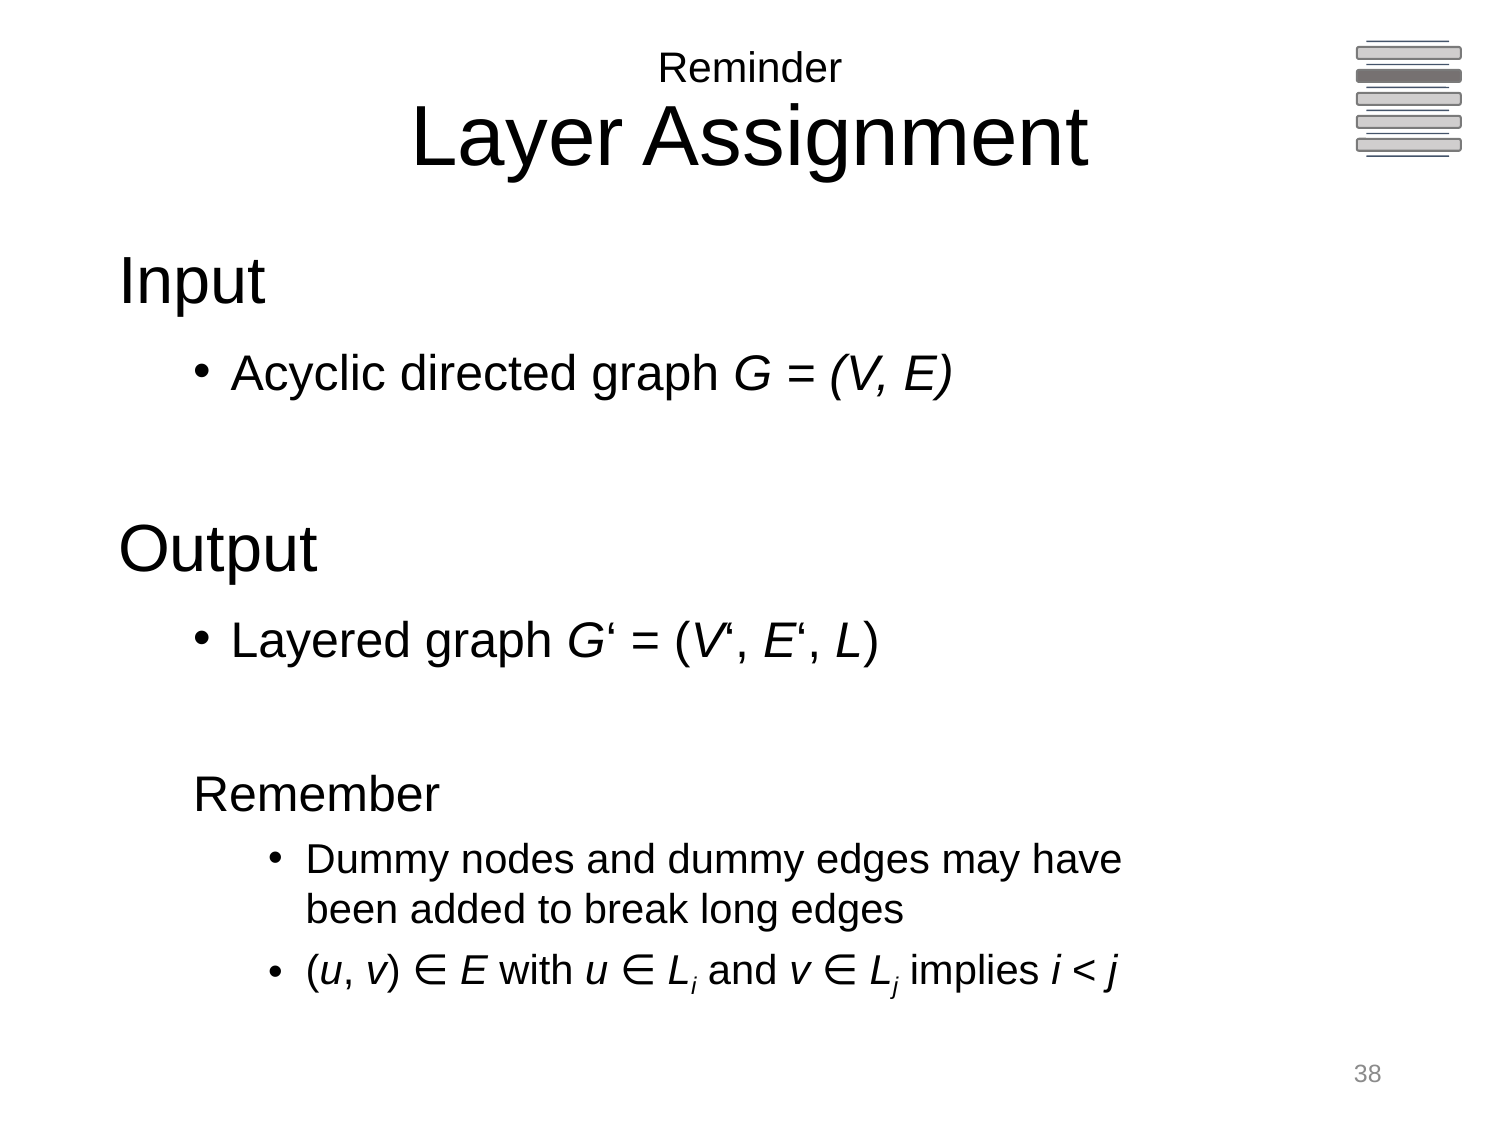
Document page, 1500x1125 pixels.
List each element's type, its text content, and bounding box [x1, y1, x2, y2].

list Input Acyclic directed graph G = (V, E) Output Layered graph G‘ = (V‘, E‘, L) Remember Dummy nodes and dummy edges may have been added to break long edges (u, v) ∈ E with u ∈ Li and v ∈ Lj implies i < j [103, 229, 1397, 1014]
slide_number 37 [1059, 1042, 1397, 1103]
title Reminder Layer Assignment [103, 37, 1397, 193]
